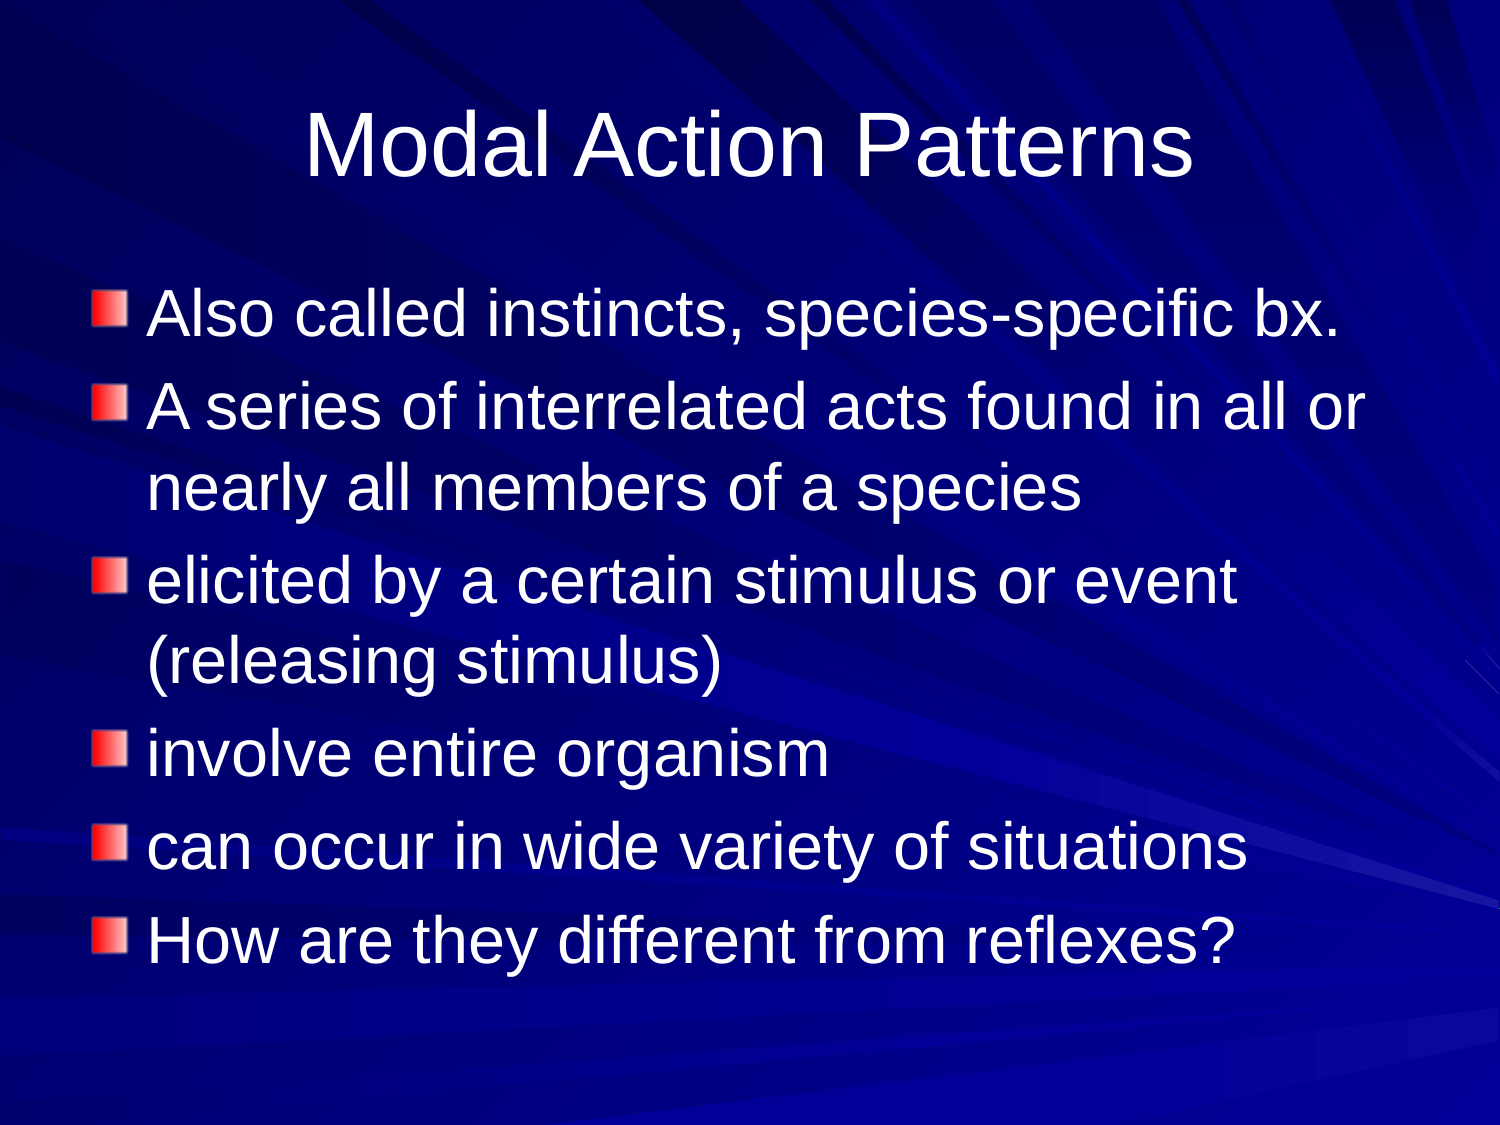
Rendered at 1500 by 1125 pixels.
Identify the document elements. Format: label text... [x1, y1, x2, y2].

picture [90, 915, 132, 958]
picture [90, 728, 132, 771]
list Also called instincts, species-specific bx. A series of interrelated acts found in all or nearly all members of a species elicited by a certain stimulus or event (releasing stimulus) involve entire organism can occur in wide variety of situations How are they different from reflexes? [74, 262, 1426, 1006]
picture [90, 555, 132, 598]
picture [90, 288, 132, 331]
title Modal Action Patterns [74, 45, 1426, 234]
picture [90, 822, 132, 865]
picture [90, 382, 132, 425]
